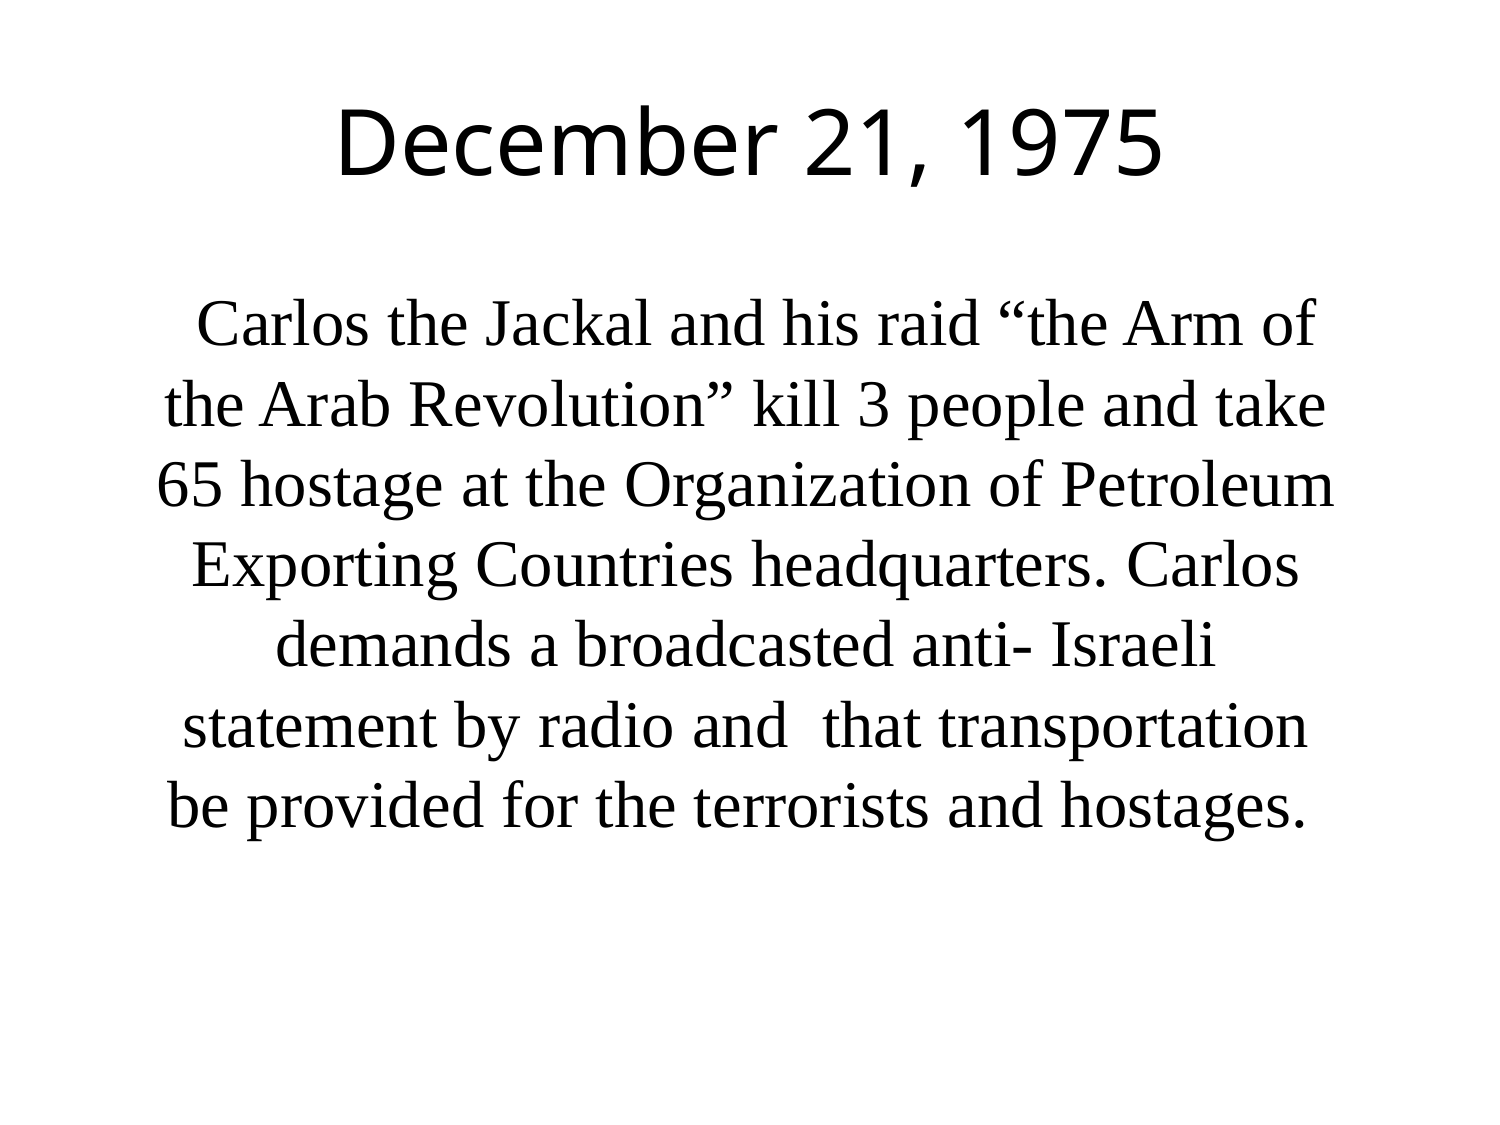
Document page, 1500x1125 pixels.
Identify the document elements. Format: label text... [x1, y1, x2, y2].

title December 21, 1975 [75, 45, 1425, 233]
list Carlos the Jackal and his raid “the Arm of the Arab Revolution” kill 3 people and take 65 hostage at the Organization of Petroleum Exporting Countries headquarters. Carlos demands a broadcasted anti- Israeli statement by radio and that transportation be provided for the terrorists and hostages. [75, 262, 1363, 1005]
